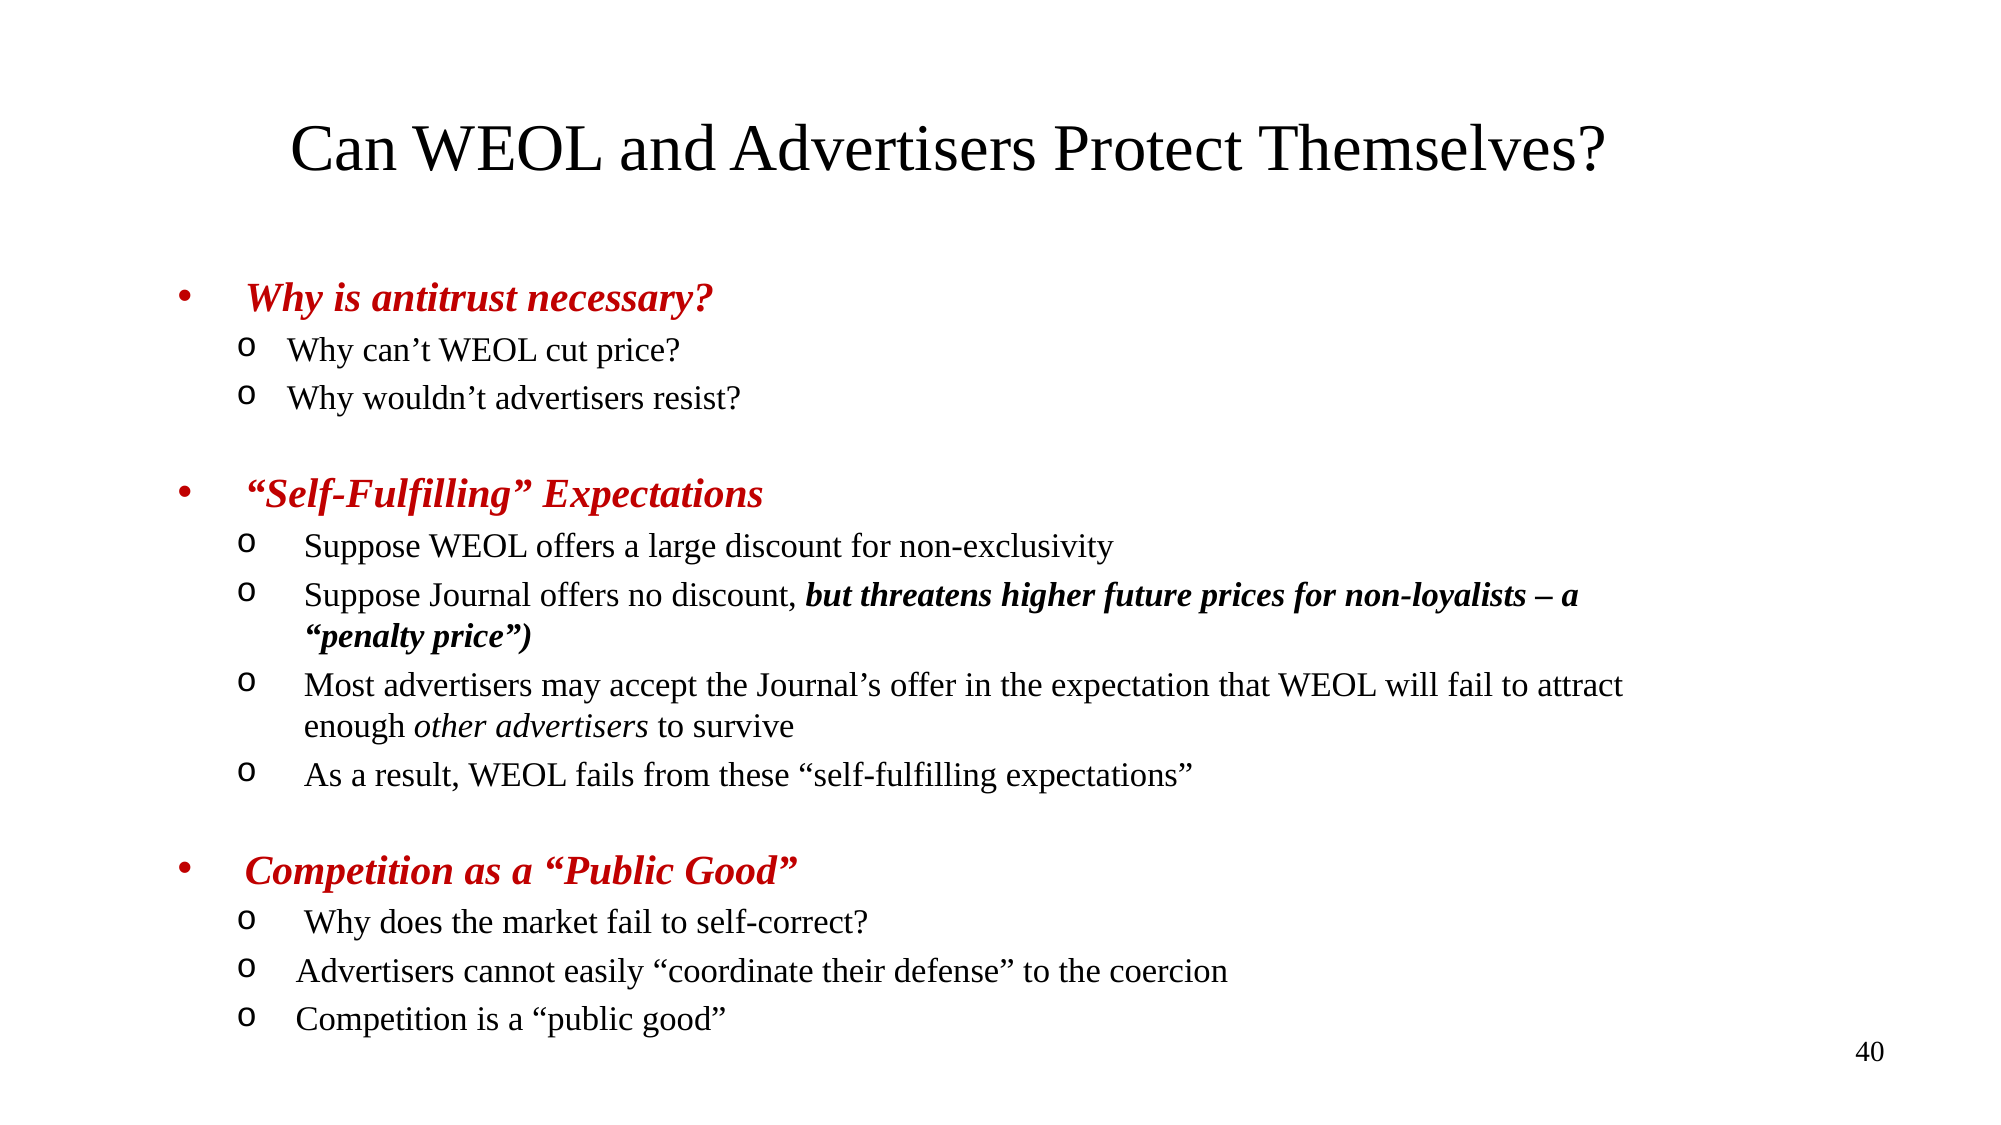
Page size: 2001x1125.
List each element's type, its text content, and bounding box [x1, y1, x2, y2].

list Why is antitrust necessary? Why can’t WEOL cut price? Why wouldn’t advertisers resist? “Self-Fulfilling” Expectations Suppose WEOL offers a large discount for non-exclusivity Suppose Journal offers no discount, but threatens higher future prices for non-loyalists – a “penalty price”) Most advertisers may accept the Journal’s offer in the expectation that WEOL will fail to attract enough other advertisers to survive As a result, WEOL fails from these “self-fulfilling expectations” Competition as a “Public Good” Why does the market fail to self-correct? Advertisers cannot easily “coordinate their defense” to the coercion Competition is a “public good” [162, 262, 1675, 1050]
title Can WEOL and Advertisers Protect Themselves? [275, 50, 1713, 238]
slide_number 40 [1433, 1024, 1901, 1103]
